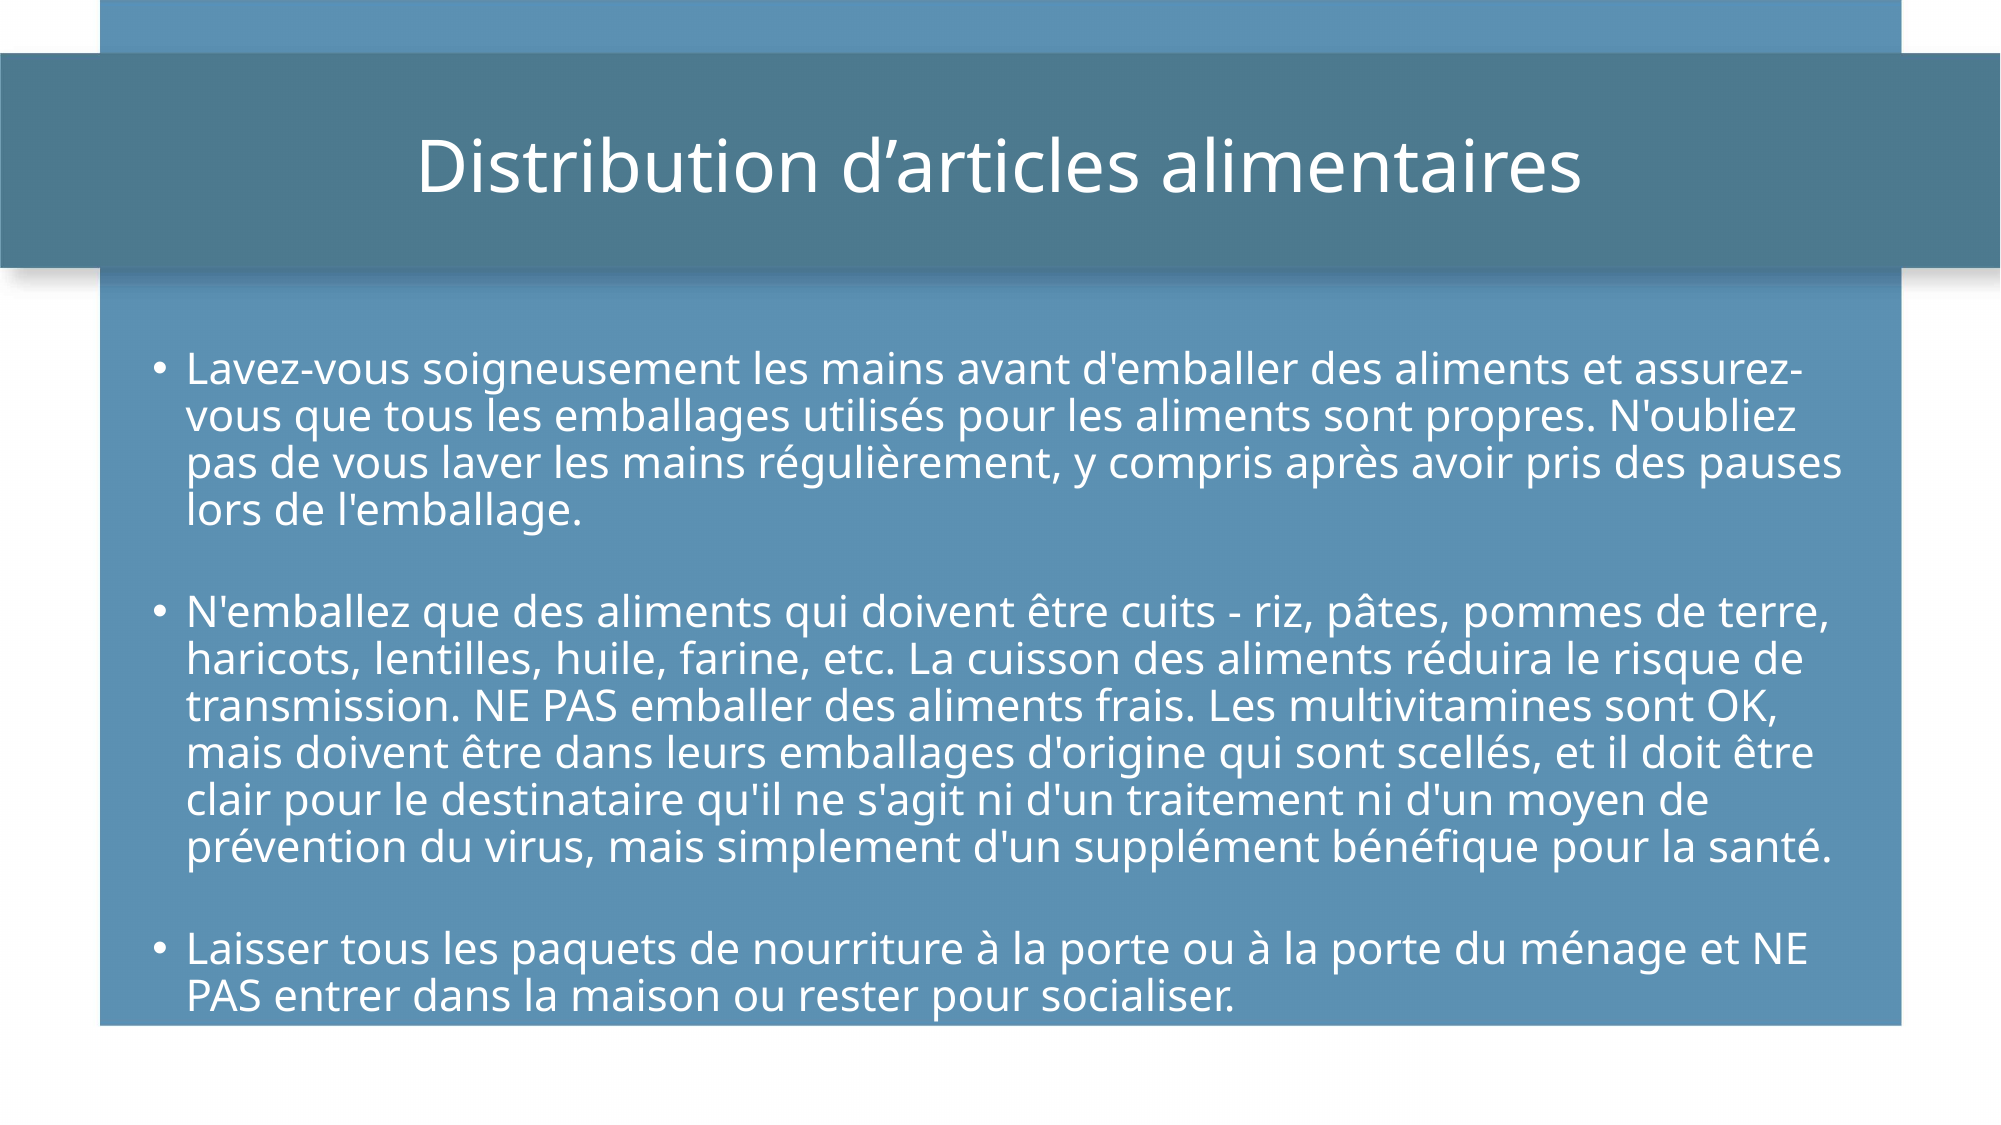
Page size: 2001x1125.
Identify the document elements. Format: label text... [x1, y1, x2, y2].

picture [0, 0, 2001, 1125]
title Distribution d’articles alimentaires [137, 59, 1863, 278]
list Lavez-vous soigneusement les mains avant d'emballer des aliments et assurez-vous que tous les emballages utilisés pour les aliments sont propres. N'oubliez pas de vous laver les mains régulièrement, y compris après avoir pris des pauses lors de l'emballage. N'emballez que des aliments qui doivent être cuits - riz, pâtes, pommes de terre, haricots, lentilles, huile, farine, etc. La cuisson des aliments réduira le risque de transmission. NE PAS emballer des aliments frais. Les multivitamines sont OK, mais doivent être dans leurs emballages d'origine qui sont scellés, et il doit être clair pour le destinataire qu'il ne s'agit ni d'un traitement ni d'un moyen de prévention du virus, mais simplement d'un supplément bénéfique pour la santé. Laisser tous les paquets de nourriture à la porte ou à la porte du ménage et NE PAS entrer dans la maison ou rester pour socialiser. [137, 339, 1863, 1053]
